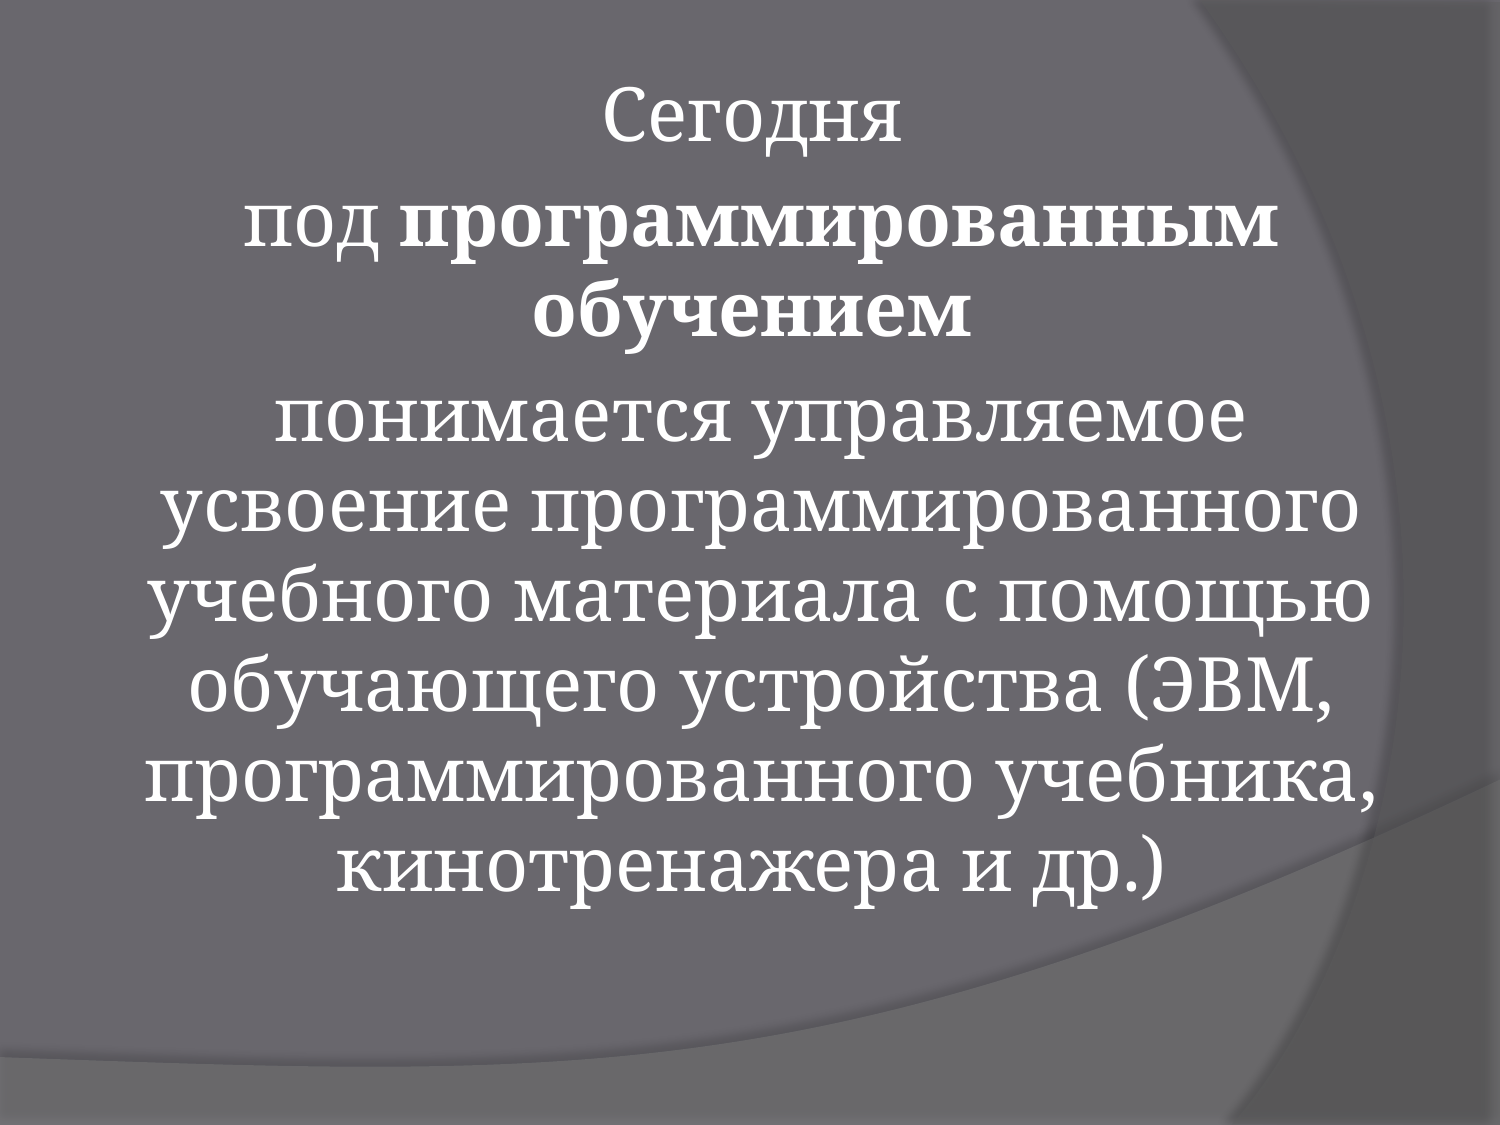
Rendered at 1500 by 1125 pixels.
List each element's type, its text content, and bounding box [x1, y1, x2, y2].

list Сегодня под программированным обучением понимается управляемое усвоение программированного учебного материала с помощью обучающего устройства (ЭВМ, программированного учебника, кинотренажера и др.) [93, 58, 1430, 1087]
